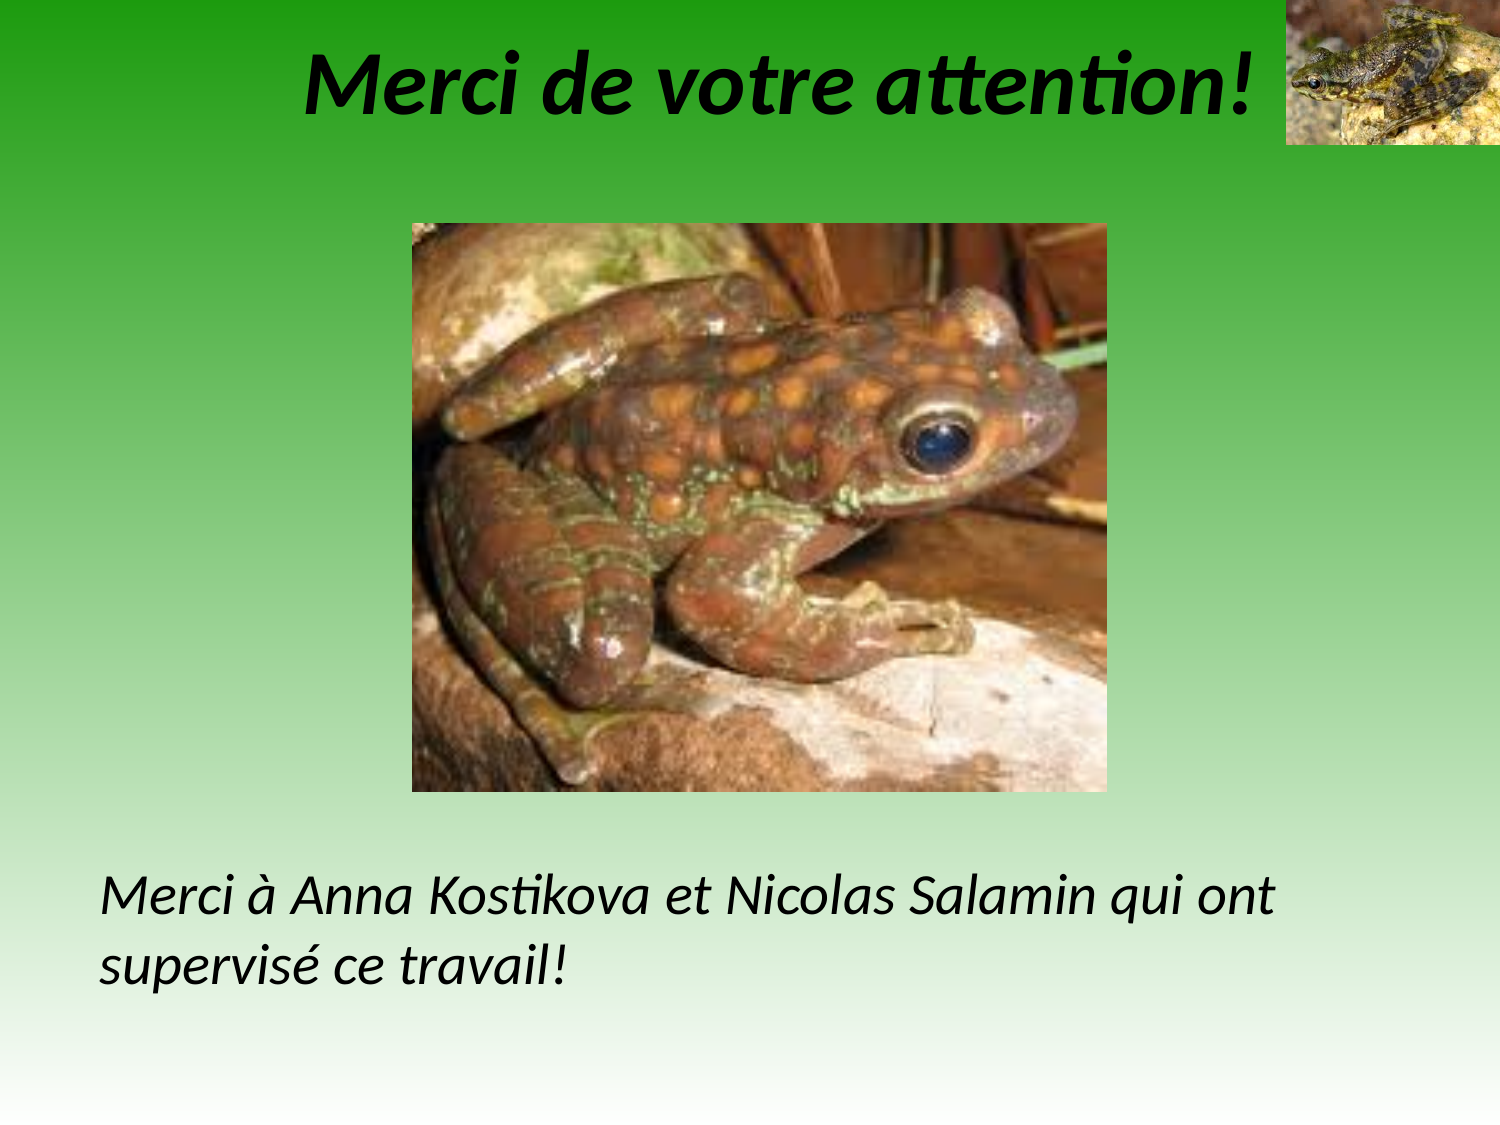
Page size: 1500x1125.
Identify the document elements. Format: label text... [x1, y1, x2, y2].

subtitle Merci à Anna Kostikova et Nicolas Salamin qui ont supervisé ce travail! [84, 848, 1408, 1046]
picture [1286, 0, 1500, 146]
picture [411, 223, 1107, 792]
title Merci de votre attention! [112, 6, 1283, 150]
